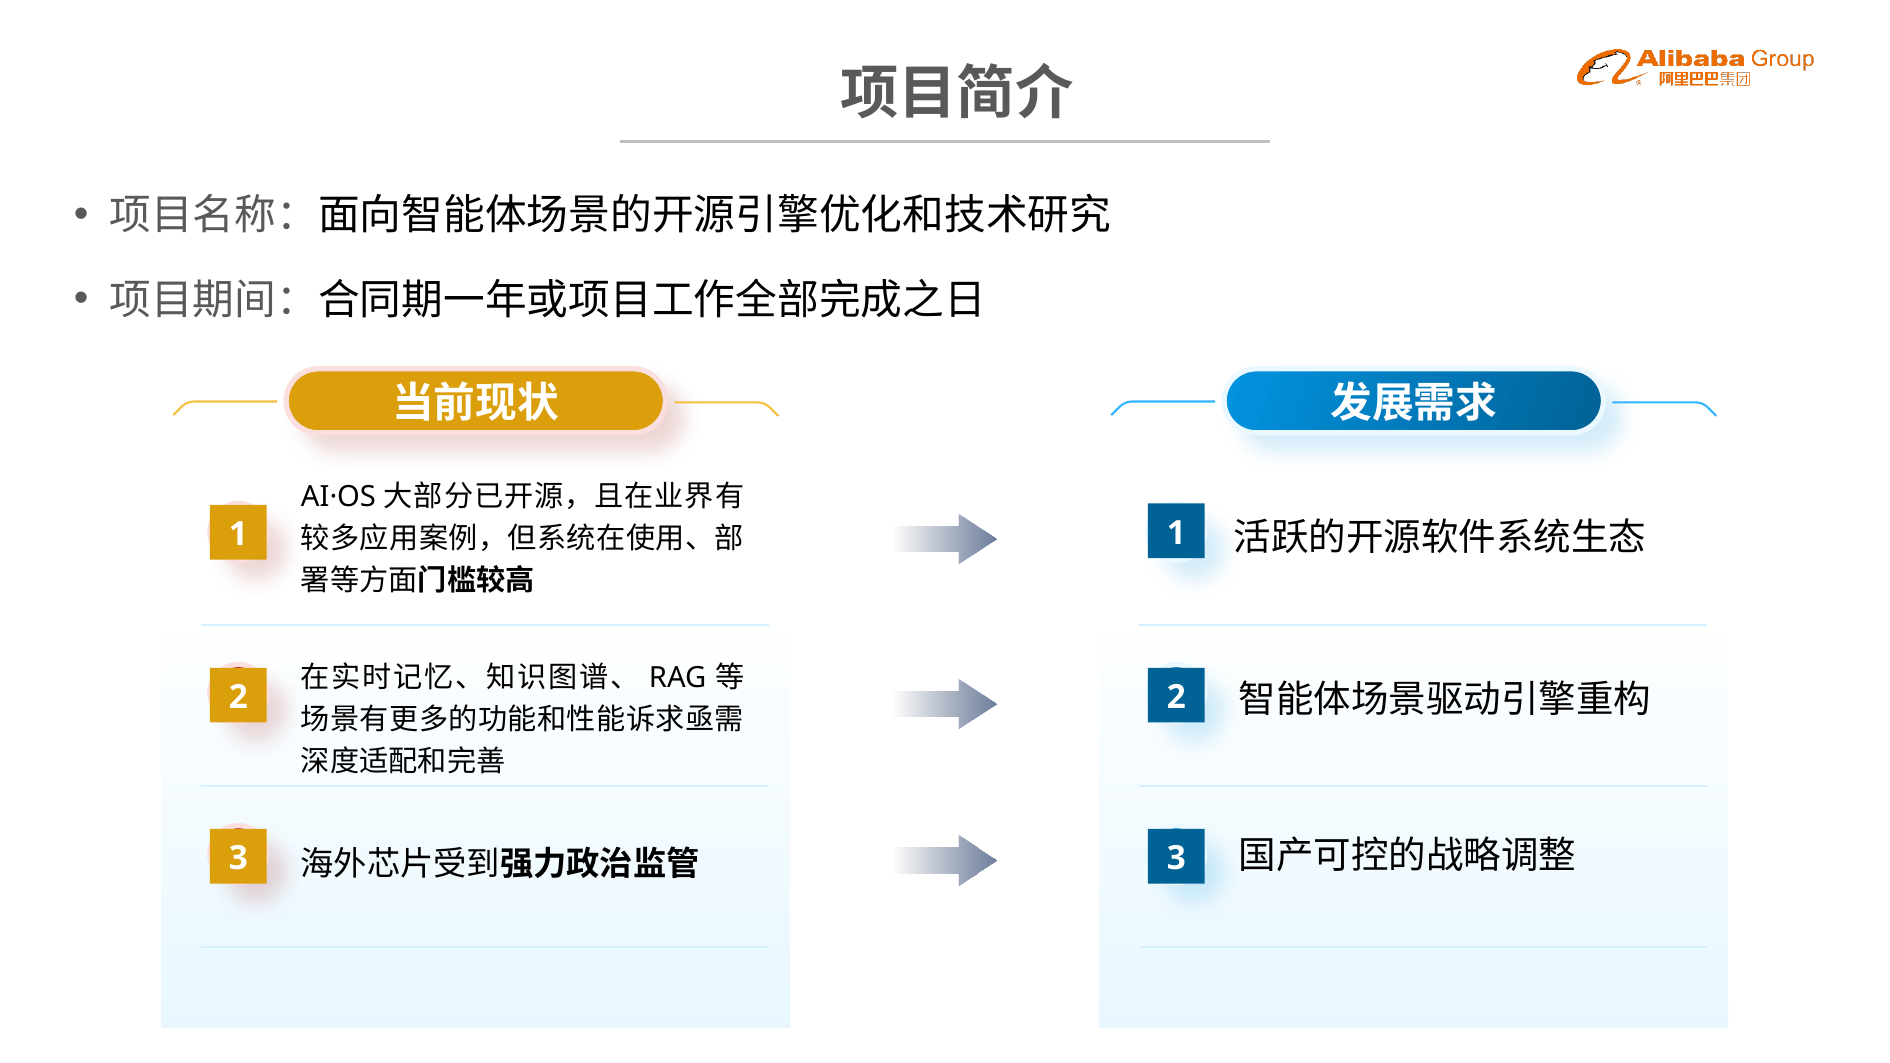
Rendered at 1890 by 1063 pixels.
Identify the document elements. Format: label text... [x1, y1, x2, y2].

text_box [1099, 368, 1729, 1028]
text_box [891, 833, 999, 888]
list 项目名称：面向智能体场景的开源引擎优化和技术研究 项目期间：合同期一年或项目工作全部完成之日 [58, 165, 1855, 958]
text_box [161, 368, 791, 1028]
text_box [891, 511, 999, 566]
text_box [891, 676, 999, 731]
title 项目简介 [58, 35, 1855, 154]
